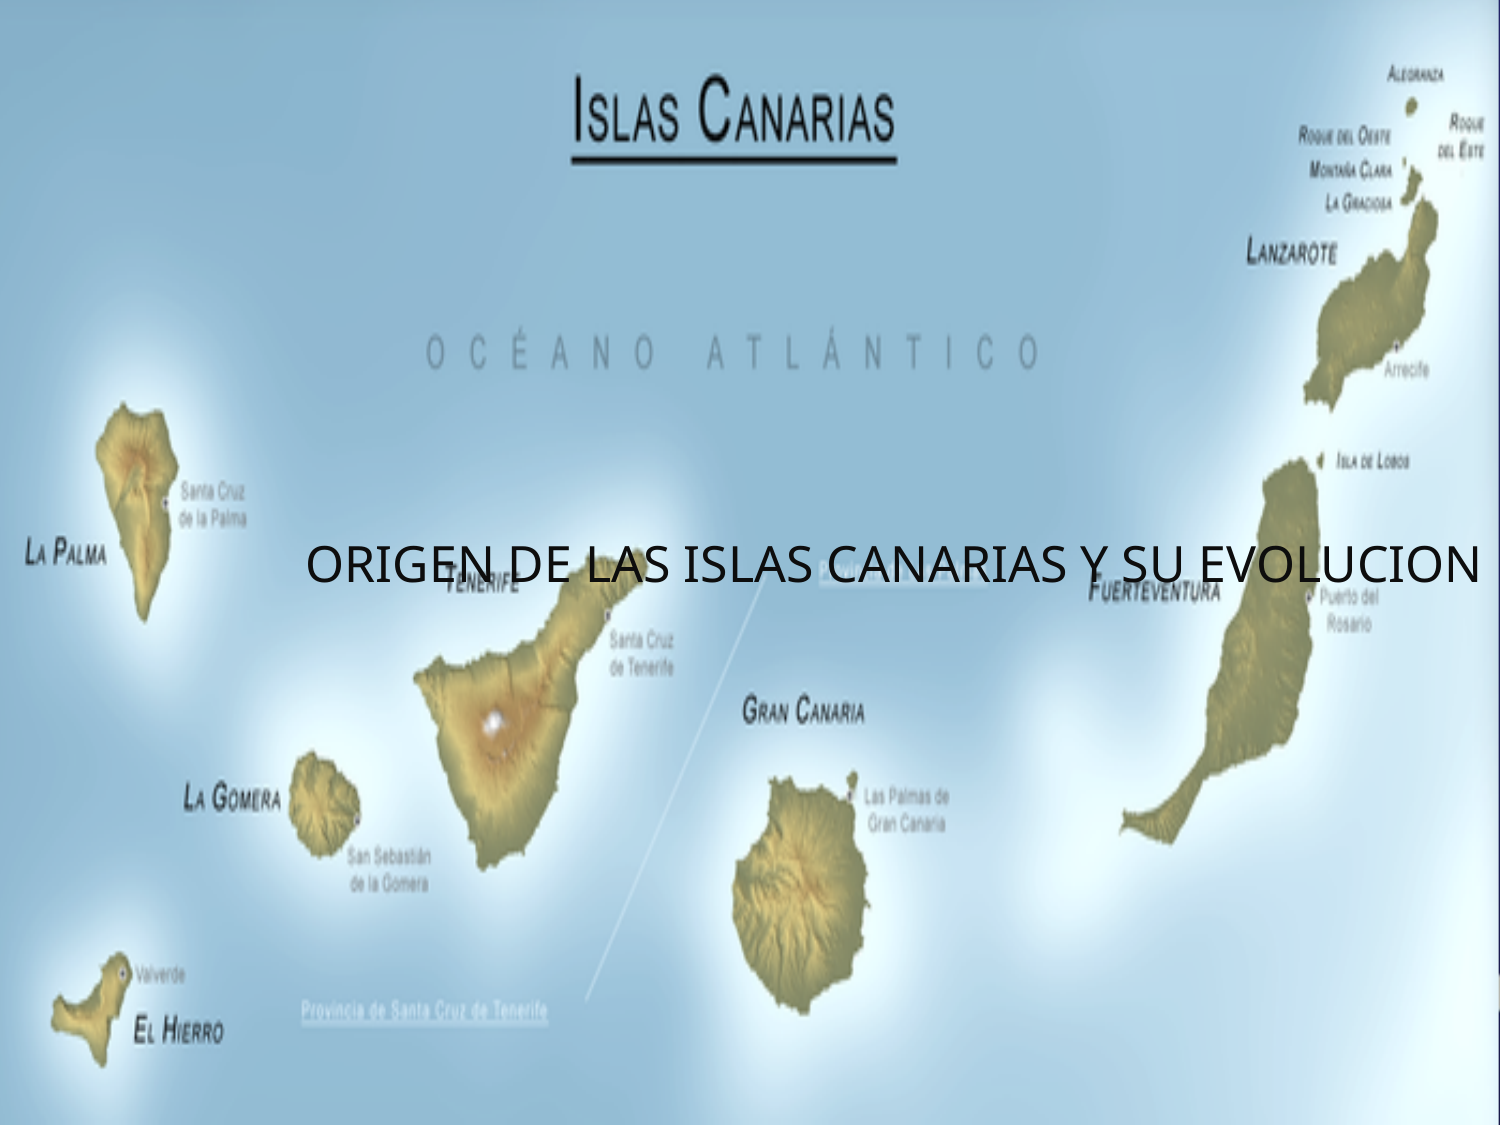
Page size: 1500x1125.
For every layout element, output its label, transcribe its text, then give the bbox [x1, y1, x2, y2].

title ORIGEN DE LAS ISLAS CANARIAS Y SU EVOLUCION [0, 0, 1499, 1125]
